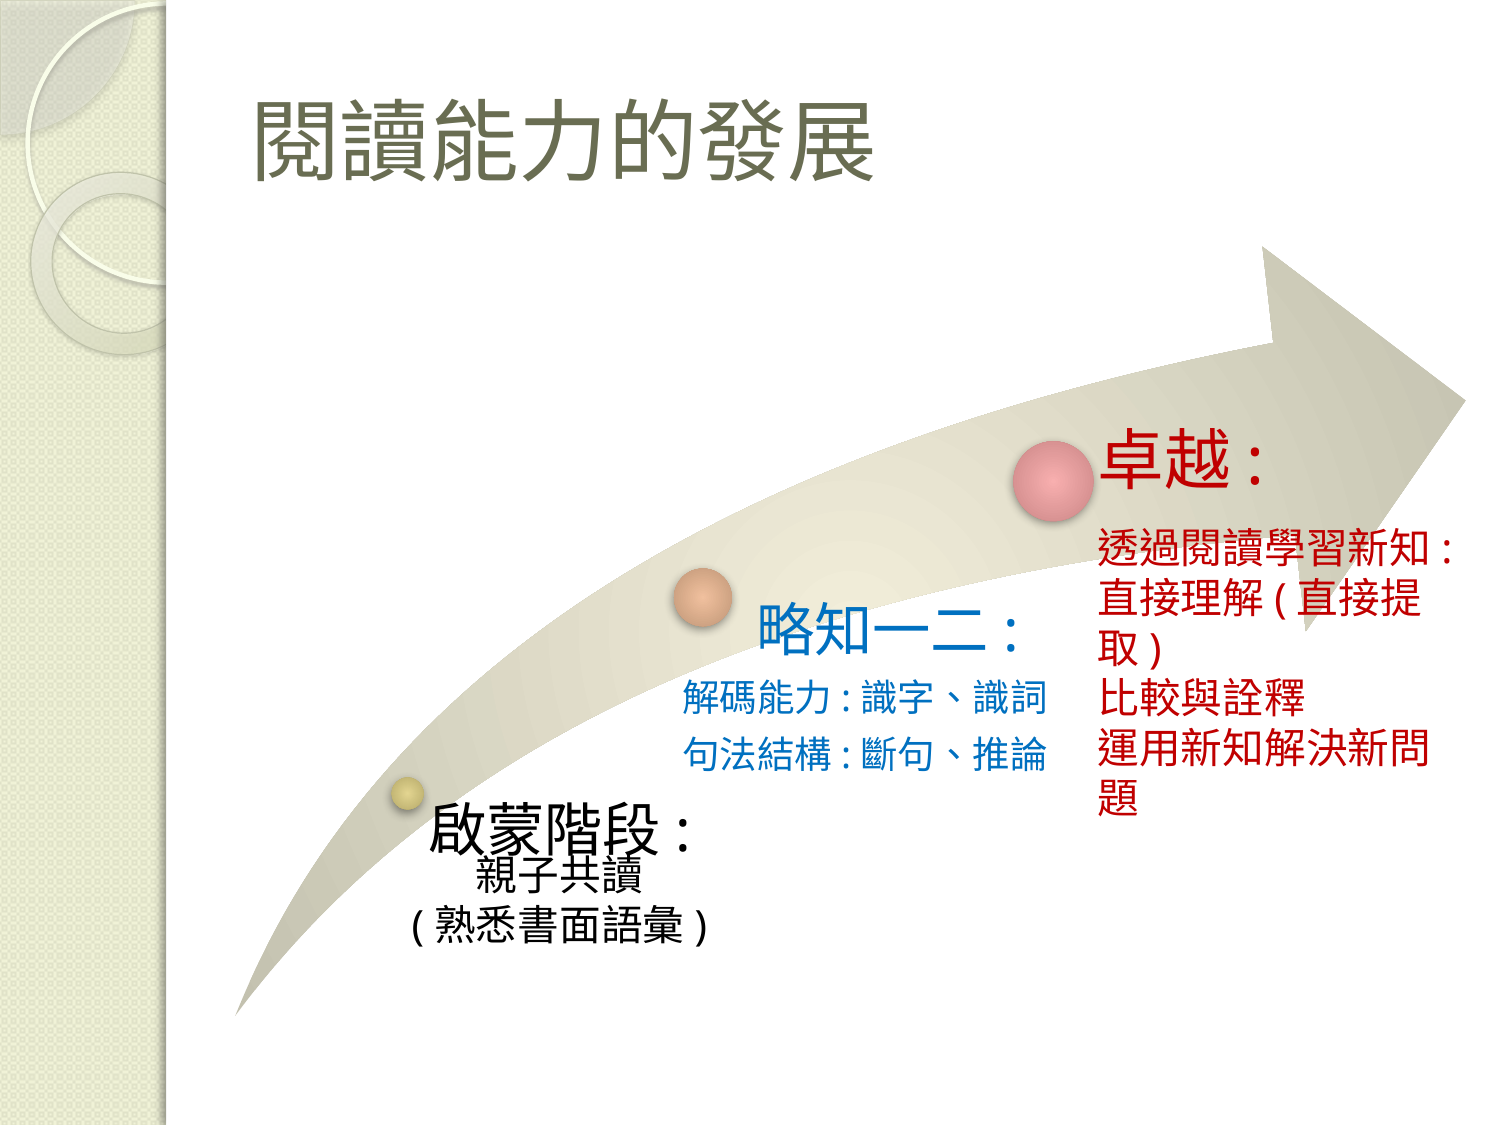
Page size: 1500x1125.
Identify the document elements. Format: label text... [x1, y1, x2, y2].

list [235, 237, 1466, 1026]
title 閱讀能力的發展 [235, 45, 1466, 233]
